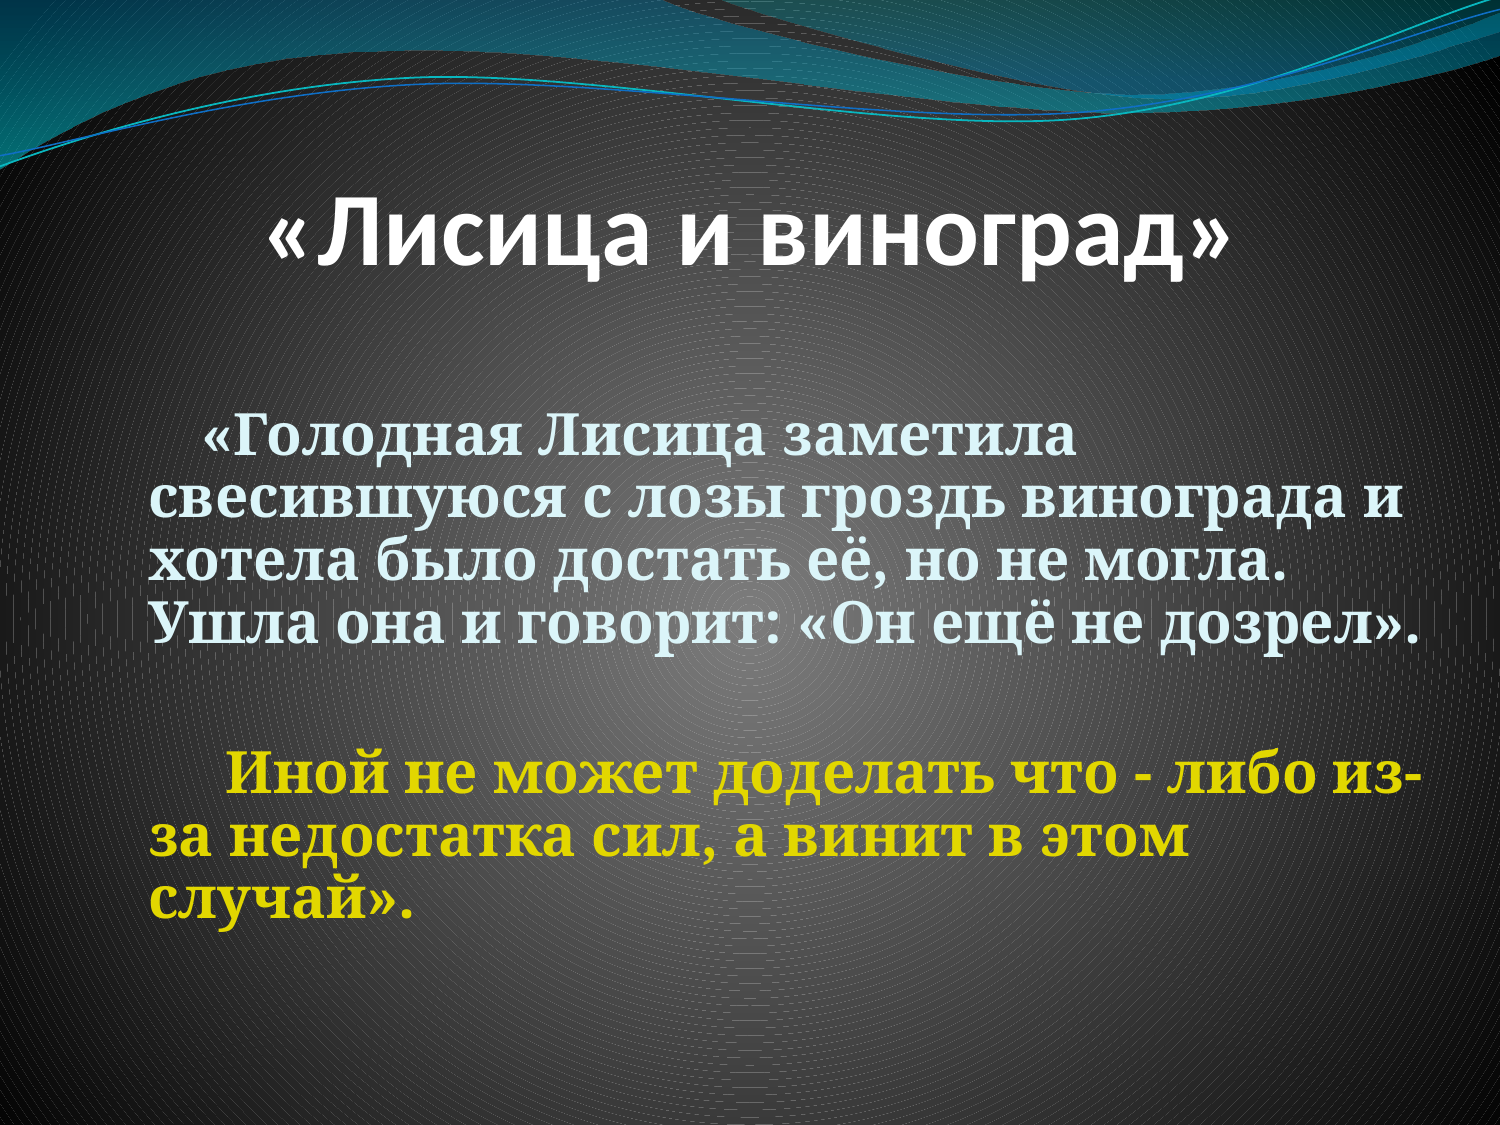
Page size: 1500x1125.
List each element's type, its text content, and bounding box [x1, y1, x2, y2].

list «Голодная Лисица заметила свесившуюся с лозы гроздь винограда и хотела было достать её, но не могла. Ушла она и говорит: «Он ещё не дозрел». Иной не может доделать что - либо из-за недостатка сил, а винит в этом случай». [88, 396, 1439, 988]
title «Лисица и виноград» [76, 136, 1428, 302]
